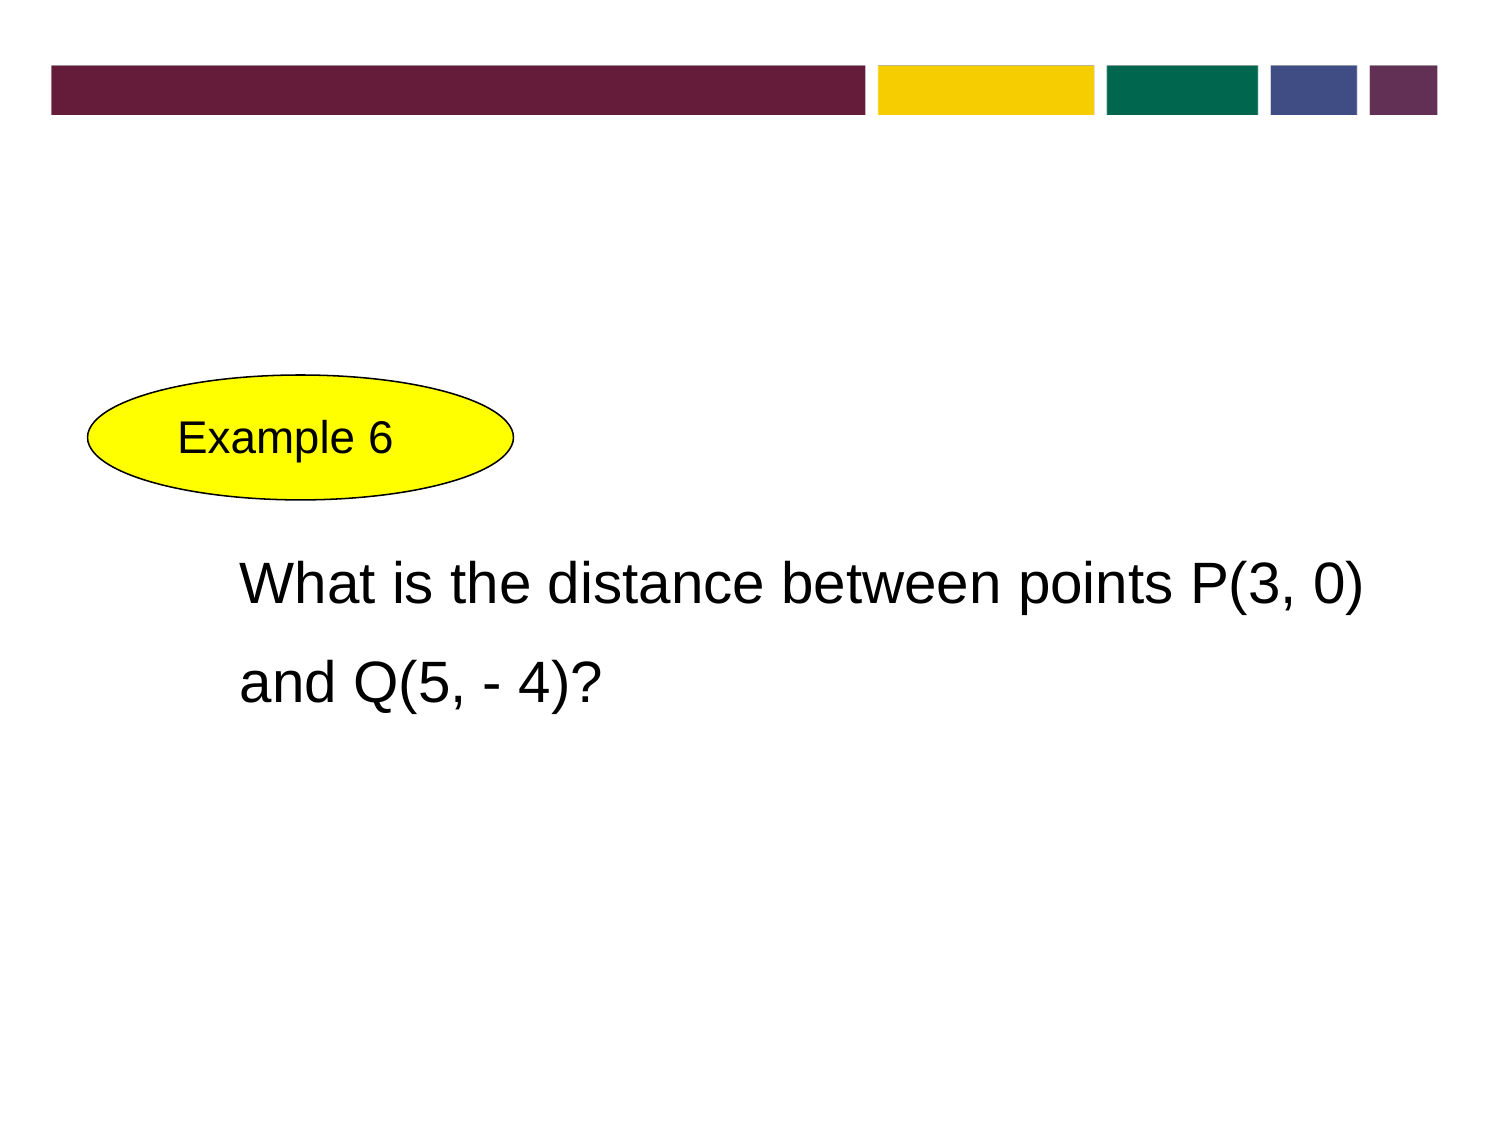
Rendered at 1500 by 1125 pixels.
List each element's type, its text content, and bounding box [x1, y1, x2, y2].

text_box What is the distance between points P(3, 0) and Q(5, - 4)? [75, 537, 1463, 722]
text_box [87, 374, 514, 501]
picture [37, 49, 1438, 116]
